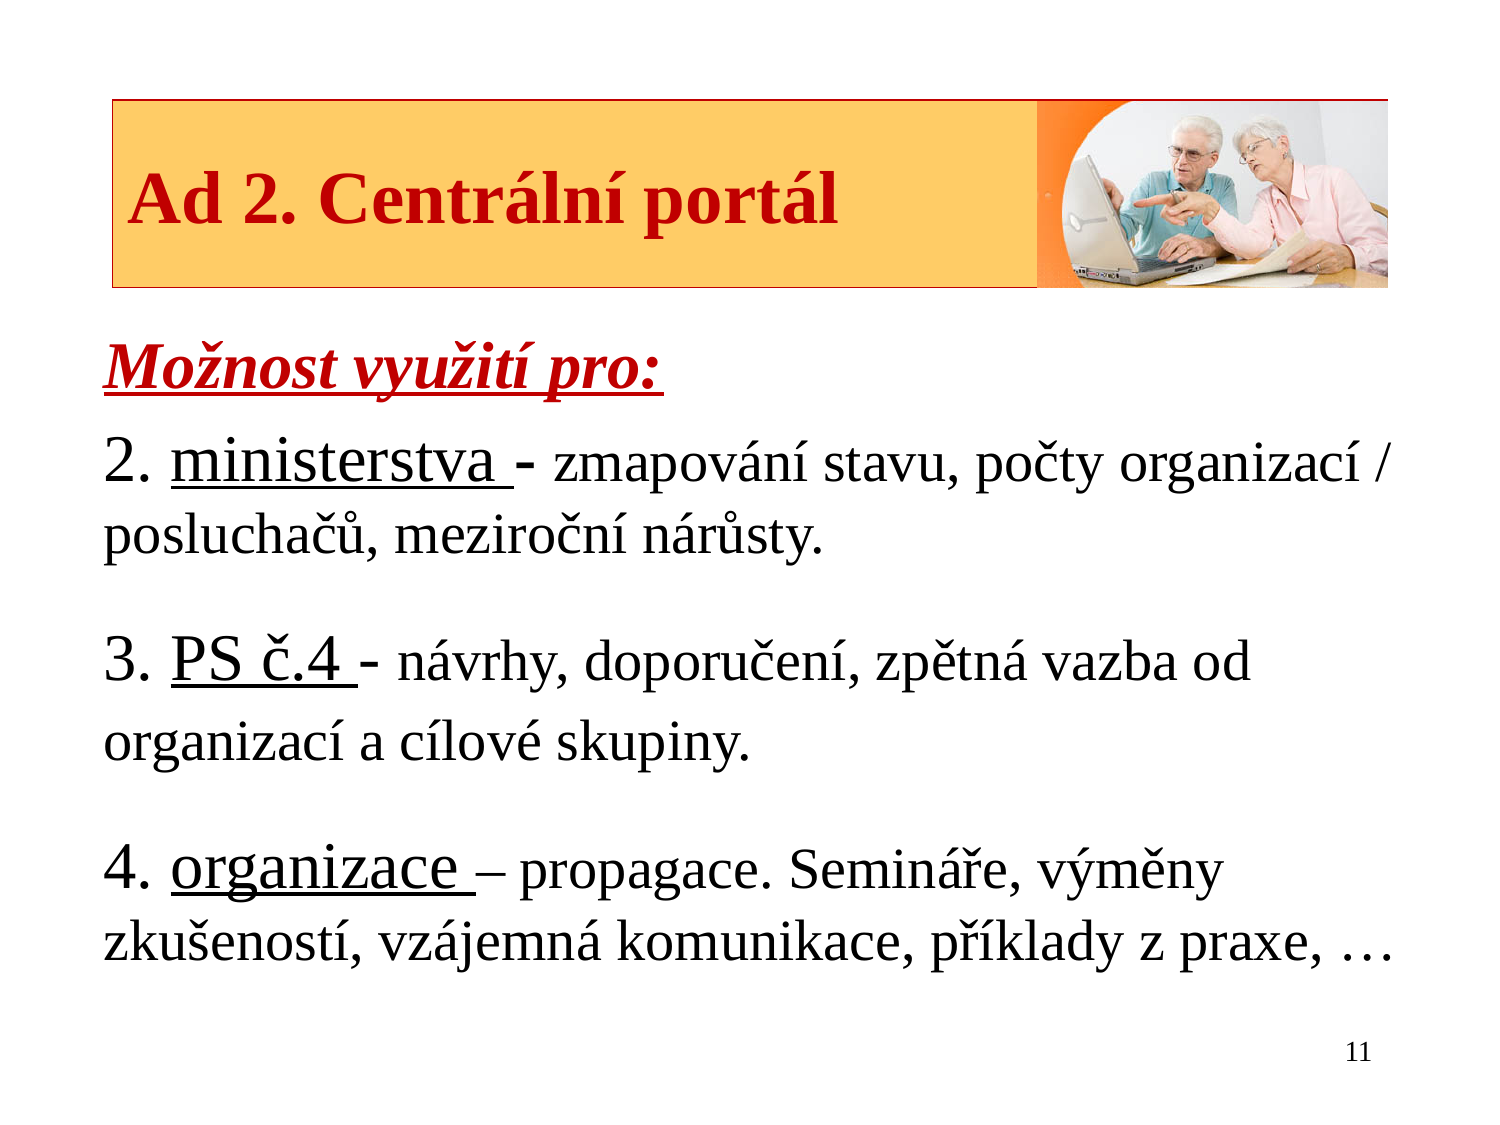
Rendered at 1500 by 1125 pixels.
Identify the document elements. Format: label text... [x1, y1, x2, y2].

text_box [1037, 101, 1389, 288]
title Ad 2. Centrální portál [112, 99, 1388, 288]
slide_number 11 [1074, 1024, 1388, 1101]
list Možnost využití pro: 2. ministerstva - zmapování stavu, počty organizací / posluchačů, meziroční nárůsty. 3. PS č.4 - návrhy, doporučení, zpětná vazba od organizací a cílové skupiny. 4. organizace – propagace. Semináře, výměny zkušeností, vzájemná komunikace, příklady z praxe, … [88, 314, 1436, 1001]
